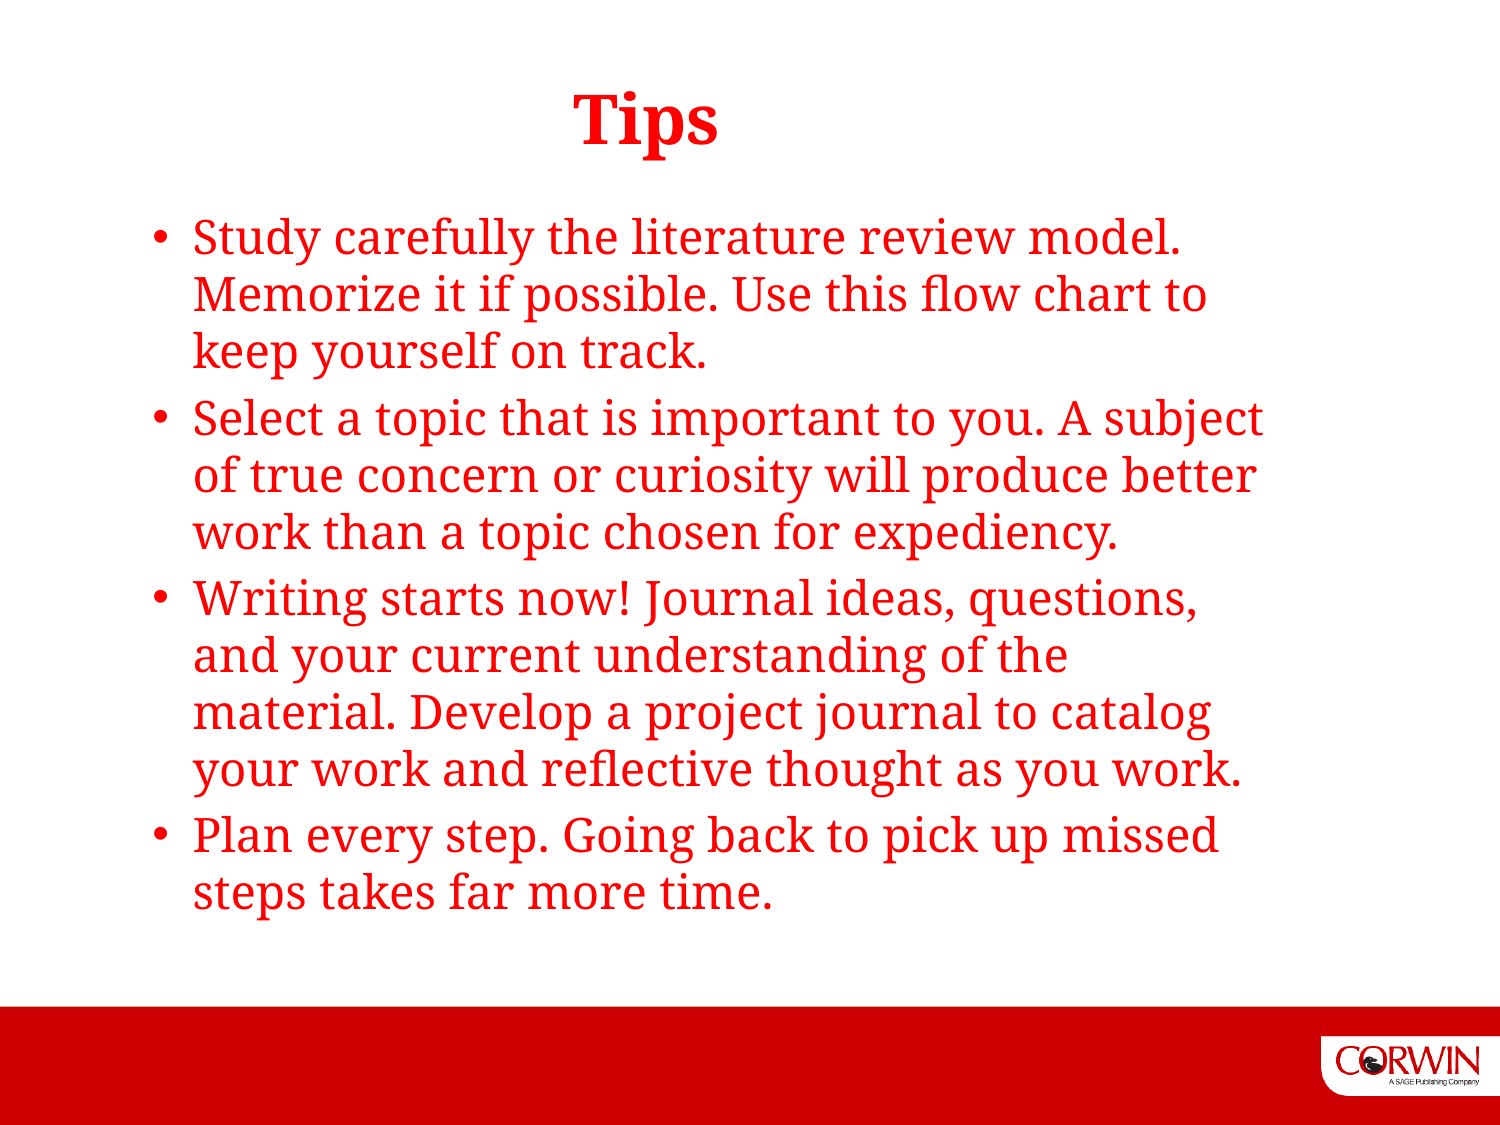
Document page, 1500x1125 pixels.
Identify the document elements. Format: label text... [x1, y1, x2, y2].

picture [0, 0, 1500, 1125]
title Tips [0, 59, 1294, 175]
list Study carefully the literature review model. Memorize it if possible. Use this flow chart to keep yourself on track. Select a topic that is important to you. A subject of true concern or curiosity will produce better work than a topic chosen for expediency. Writing starts now! Journal ideas, questions, and your current understanding of the material. Develop a project journal to catalog your work and reflective thought as you work. Plan every step. Going back to pick up missed steps takes far more time. [137, 200, 1294, 1014]
